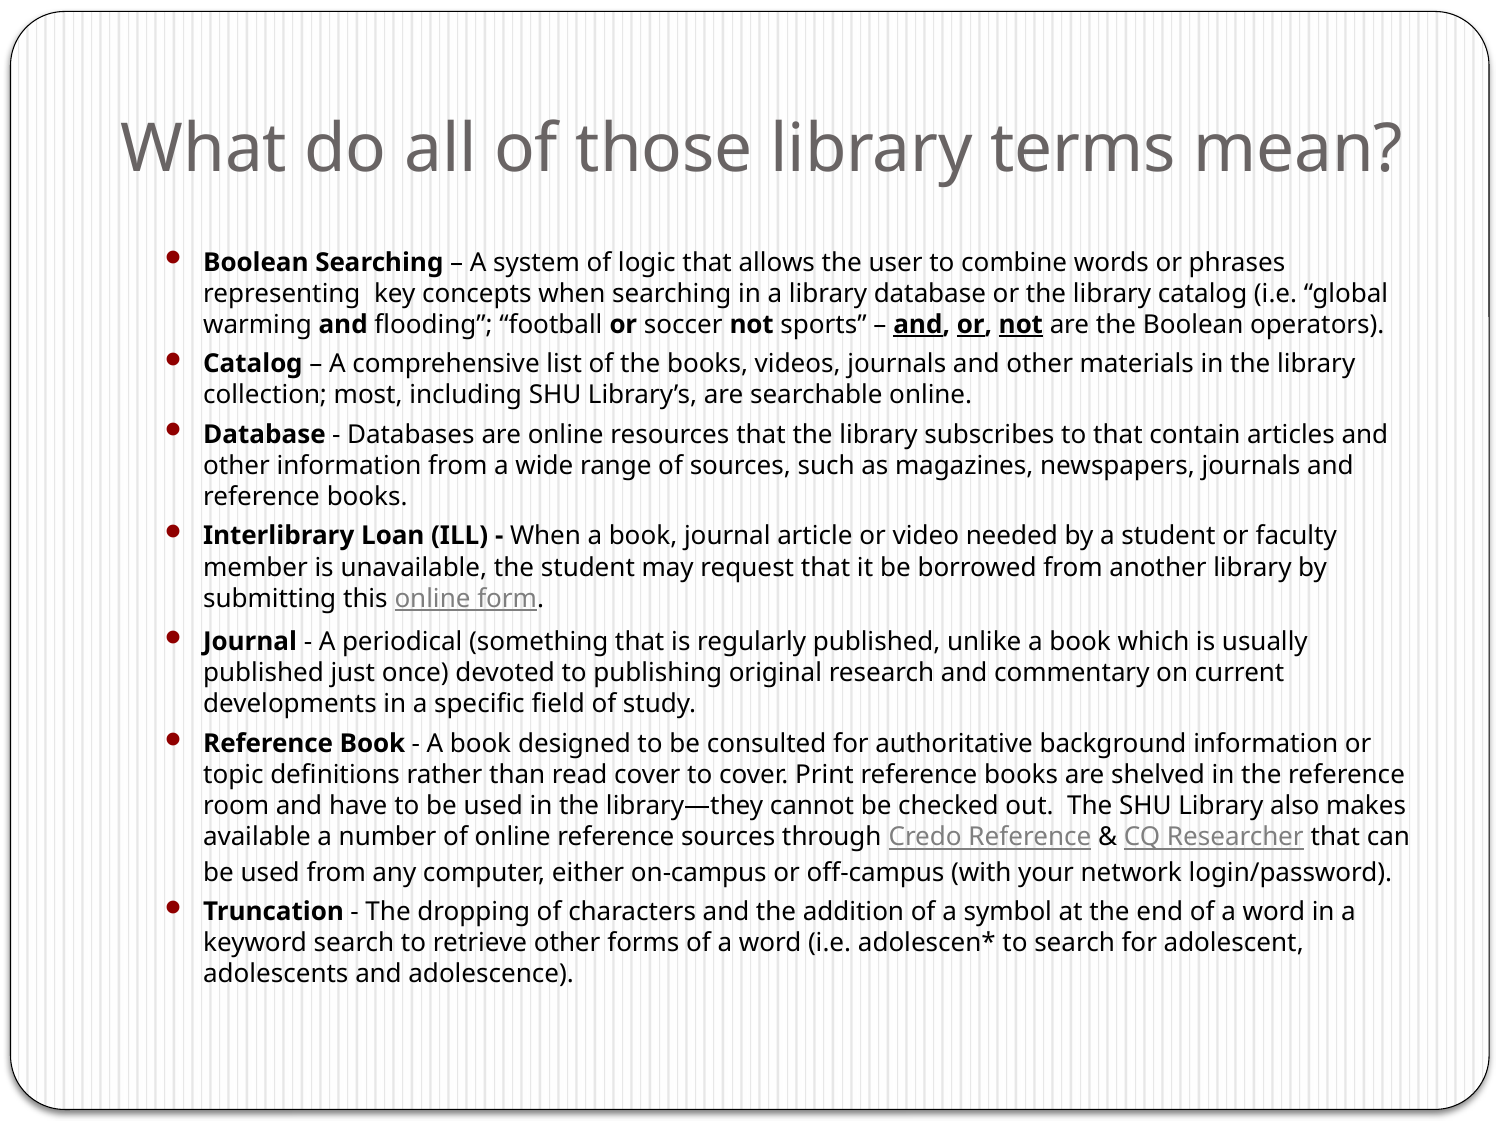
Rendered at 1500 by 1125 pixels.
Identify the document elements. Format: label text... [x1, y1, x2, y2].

title What do all of those library terms mean? [75, 45, 1450, 200]
list Boolean Searching – A system of logic that allows the user to combine words or phrases representing key concepts when searching in a library database or the library catalog (i.e. “global warming and flooding”; “football or soccer not sports” – and, or, not are the Boolean operators). Catalog – A comprehensive list of the books, videos, journals and other materials in the library collection; most, including SHU Library’s, are searchable online. Database - Databases are online resources that the library subscribes to that contain articles and other information from a wide range of sources, such as magazines, newspapers, journals and reference books. Interlibrary Loan (ILL) - When a book, journal article or video needed by a student or faculty member is unavailable, the student may request that it be borrowed from another library by submitting this online form. Journal - A periodical (something that is regularly published, unlike a book which is usually published just once) devoted to publishing original research and commentary on current developments in a specific field of study. Reference Book - A book designed to be consulted for authoritative background information or topic definitions rather than read cover to cover. Print reference books are shelved in the reference room and have to be used in the library—they cannot be checked out. The SHU Library also makes available a number of online reference sources through Credo Reference & CQ Researcher that can be used from any computer, either on-campus or off-campus (with your network login/password). Truncation - The dropping of characters and the addition of a symbol at the end of a word in a keyword search to retrieve other forms of a word (i.e. adolescen* to search for adolescent, adolescents and adolescence). [150, 237, 1425, 1038]
